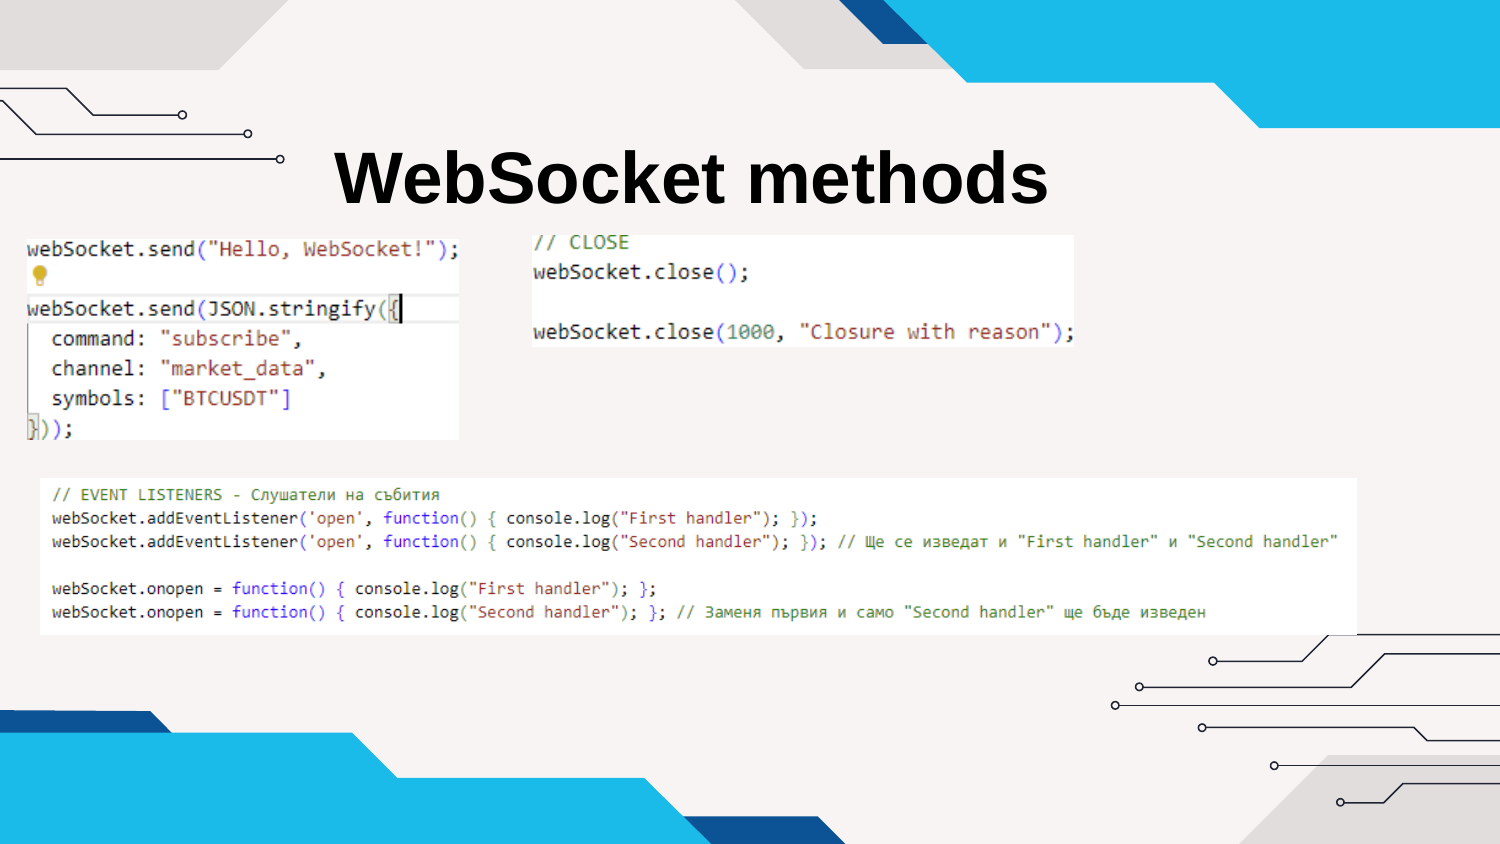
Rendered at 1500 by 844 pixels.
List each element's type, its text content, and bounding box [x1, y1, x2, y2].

picture [40, 478, 1358, 635]
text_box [1111, 634, 1500, 807]
title WebSocket methods [319, 95, 1388, 240]
picture [27, 239, 460, 440]
picture [532, 235, 1074, 347]
